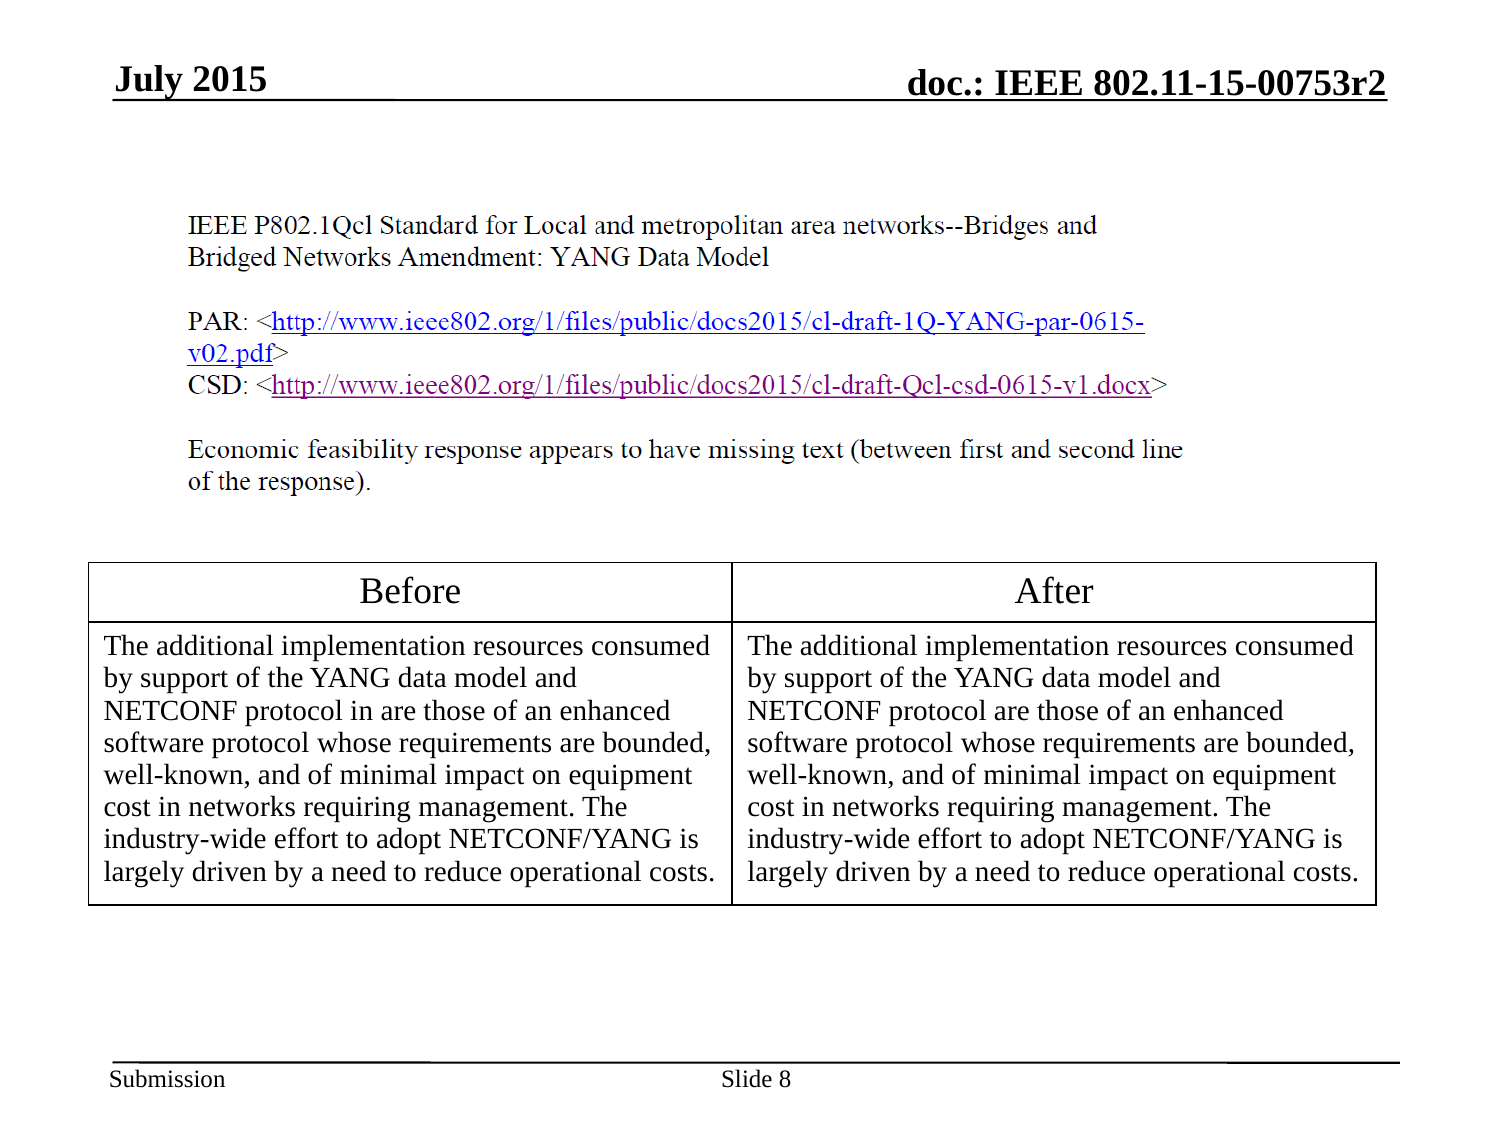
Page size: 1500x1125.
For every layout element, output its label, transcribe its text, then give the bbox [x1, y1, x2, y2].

table_cell The additional implementation resources consumed by support of the YANG data model and NETCONF protocol are those of an enhanced software protocol whose requirements are bounded, well-known, and of minimal impact on equipment cost in networks requiring management. The industry-wide effort to adopt NETCONF/YANG is largely driven by a need to reduce operational costs. [733, 623, 1375, 904]
picture [170, 196, 1222, 523]
table_header After [733, 563, 1375, 621]
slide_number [114, 54, 423, 100]
table_header Before [89, 563, 731, 621]
table_cell The additional implementation resources consumed by support of the YANG data model and NETCONF protocol in are those of an enhanced software protocol whose requirements are bounded, well-known, and of minimal impact on equipment cost in networks requiring management. The industry-wide effort to adopt NETCONF/YANG is largely driven by a need to reduce operational costs. [89, 623, 731, 904]
slide_number Slide 8 [712, 1061, 800, 1123]
